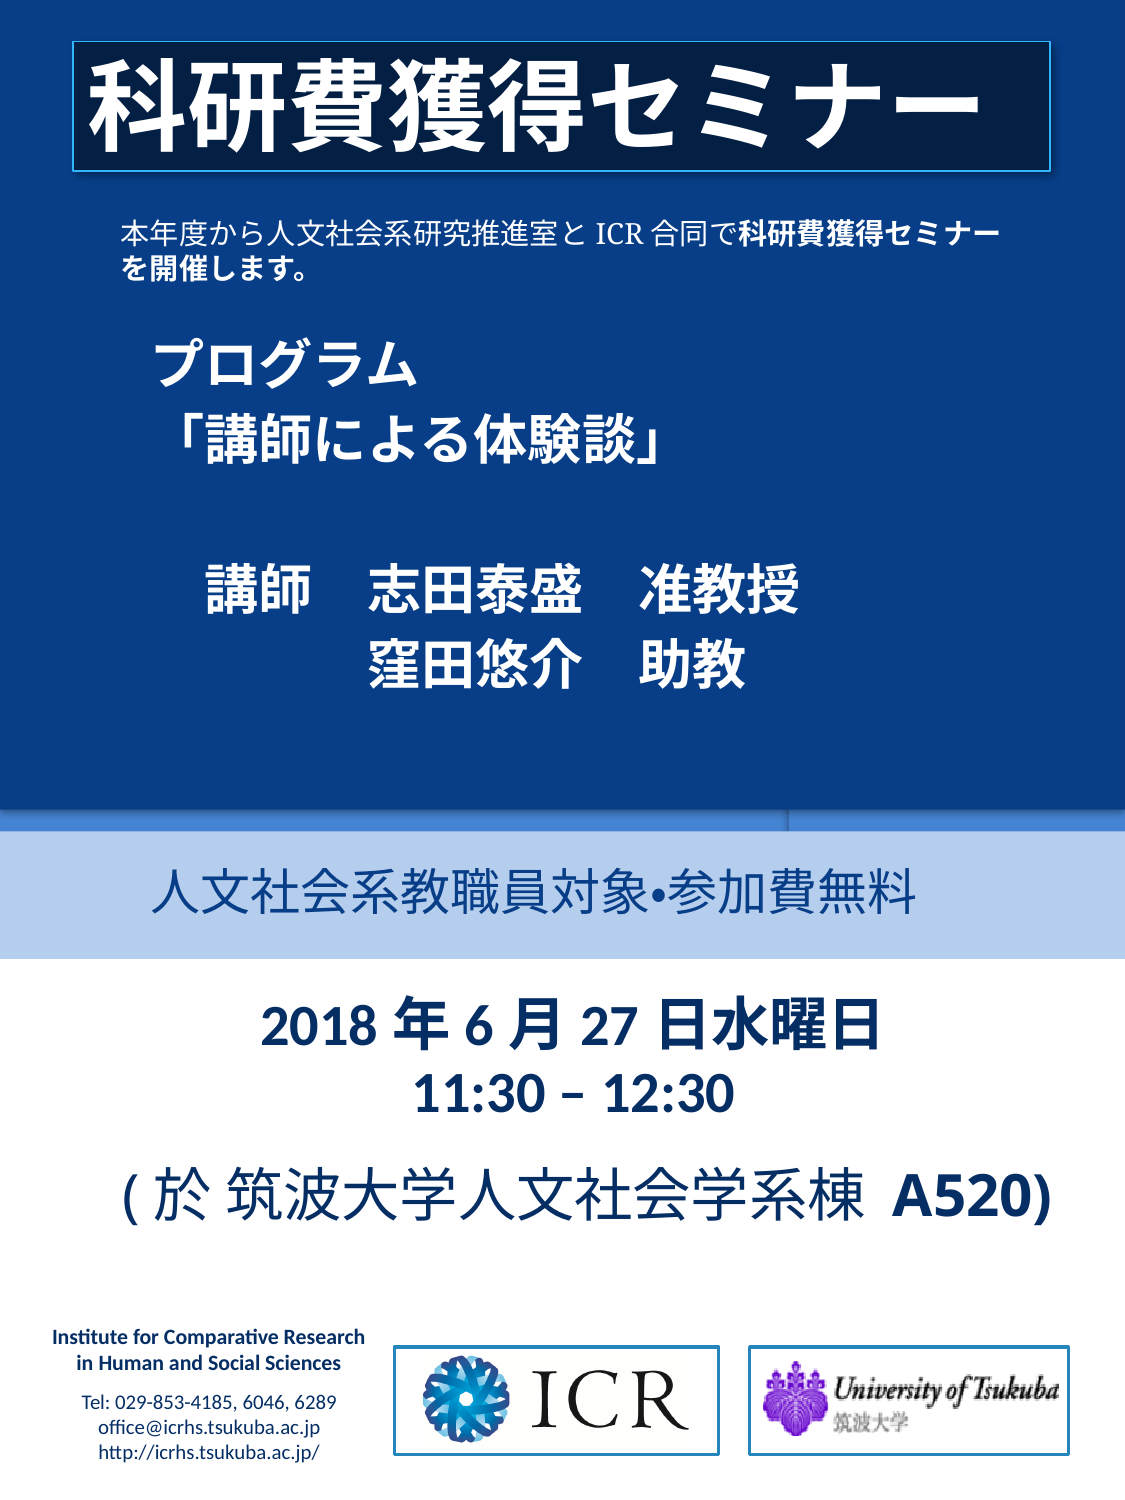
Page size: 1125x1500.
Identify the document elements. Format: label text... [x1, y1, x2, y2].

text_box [748, 1352, 1069, 1455]
text_box 本年度から人文社会系研究推進室とICR合同で科研費獲得セミナーを開催します。 [105, 207, 1028, 293]
text_box [0, 830, 1125, 960]
text_box 2018年6月27日水曜日 11:30 – 12:30 (於 筑波大学人文社会学系棟 A520) [77, 985, 1070, 1323]
text_box [409, 1345, 720, 1456]
title 科研費獲得セミナー [72, 41, 1051, 172]
subtitle プログラム 「講師による体験談」 講師 志田泰盛 准教授 窪田悠介 助教 人文社会系教職員対象・参加費無料 [135, 356, 1012, 728]
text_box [419, 1353, 692, 1449]
text_box Institute for Comparative Research in Human and Social Sciences Tel: 029-853-4185, 6046, 6289 office@icrhs.tsukuba.ac.jp http://icrhs.tsukuba.ac.jp/ [9, 1316, 409, 1472]
text_box [748, 1345, 1070, 1352]
text_box [19, 301, 1102, 356]
